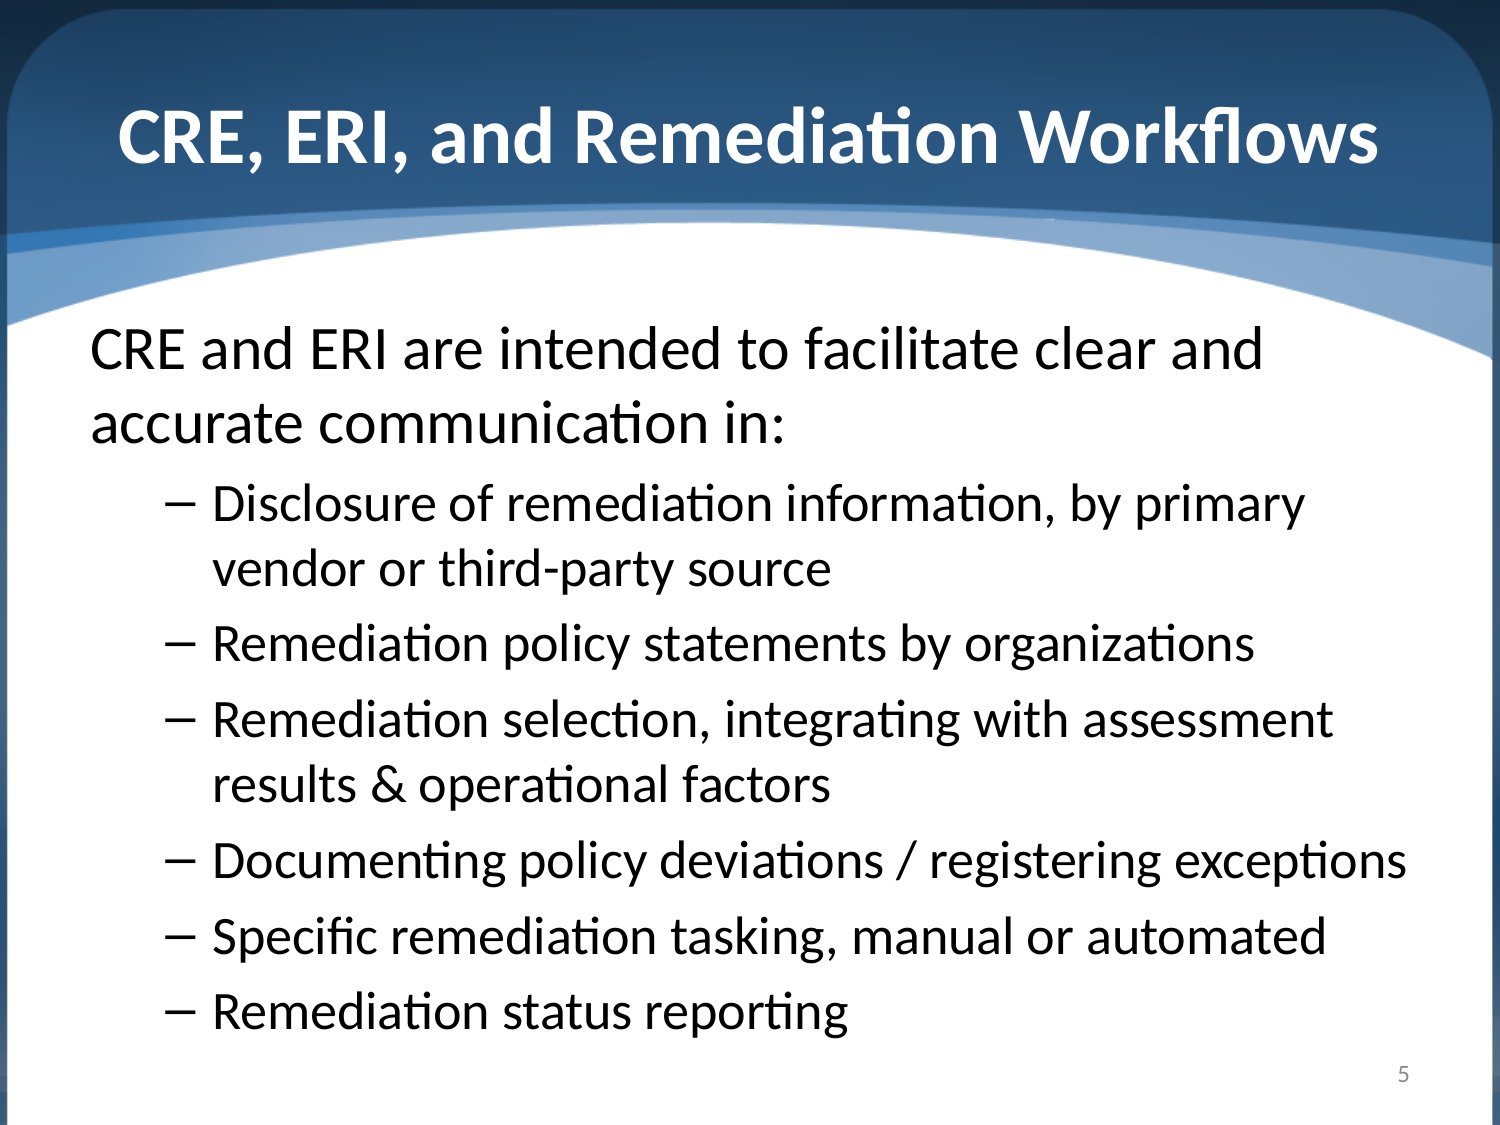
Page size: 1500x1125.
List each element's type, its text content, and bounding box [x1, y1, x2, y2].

list CRE and ERI are intended to facilitate clear and accurate communication in: Disclosure of remediation information, by primary vendor or third-party source Remediation policy statements by organizations Remediation selection, integrating with assessment results & operational factors Documenting policy deviations / registering exceptions Specific remediation tasking, manual or automated Remediation status reporting [74, 299, 1426, 1063]
title CRE, ERI, and Remediation Workflows [75, 37, 1425, 225]
slide_number 5 [1074, 1042, 1425, 1103]
picture [0, 0, 1500, 1125]
